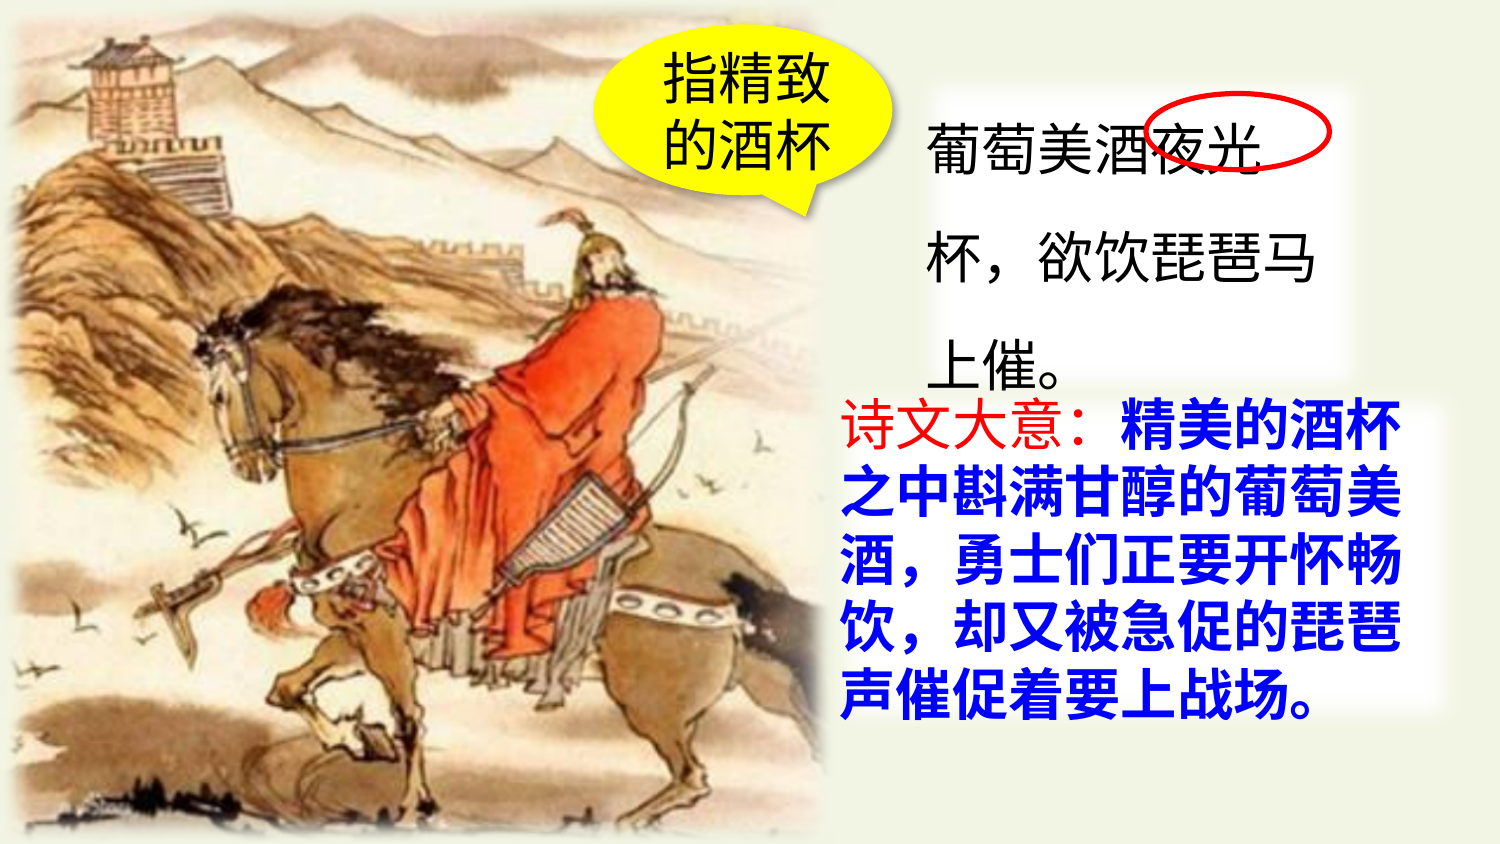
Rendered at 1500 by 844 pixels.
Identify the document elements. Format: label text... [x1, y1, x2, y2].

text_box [594, 25, 892, 195]
text_box 葡萄美酒夜光杯，欲饮琵琶马上催。 [946, 100, 1339, 371]
picture [0, 0, 1500, 844]
text_box 诗文大意：精美的酒杯之中斟满甘醇的葡萄美酒，勇士们正要开怀畅饮，却又被急促的琵琶声催促着要上战场。 [861, 416, 1434, 701]
text_box [1144, 92, 1331, 171]
